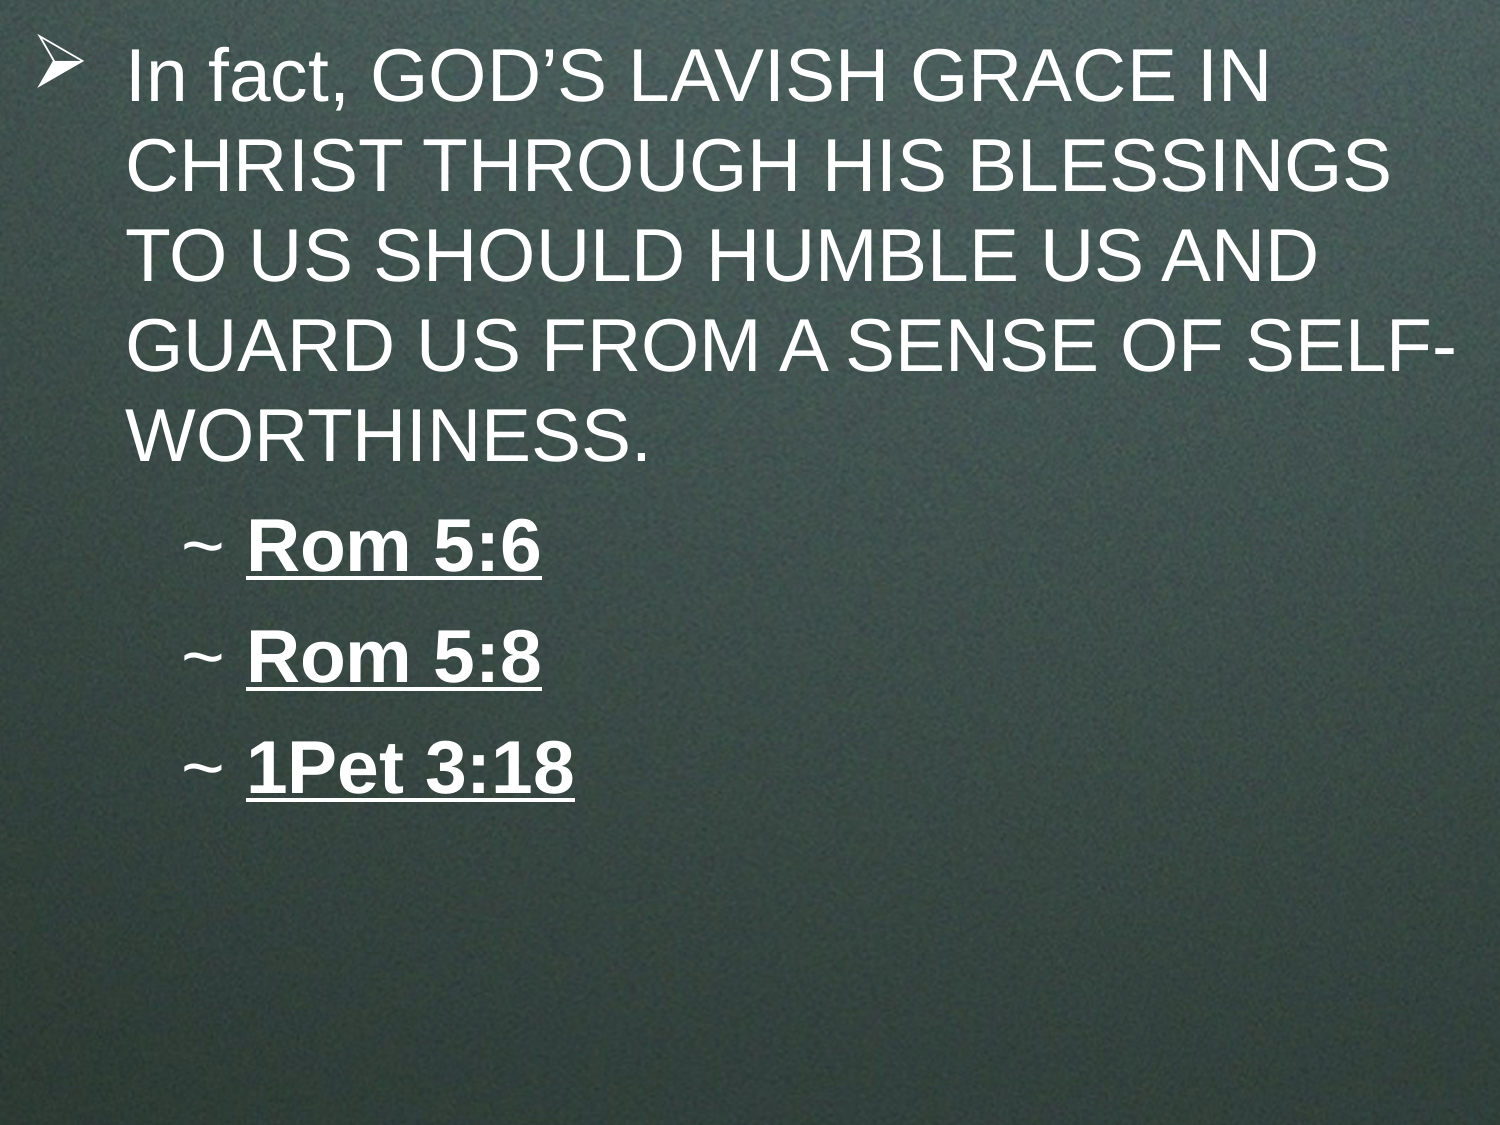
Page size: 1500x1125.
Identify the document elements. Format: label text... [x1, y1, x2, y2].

picture [0, 0, 1500, 1125]
subtitle In fact, GOD’S LAVISH GRACE IN CHRIST THROUGH HIS BLESSINGS TO US SHOULD HUMBLE US AND GUARD US FROM A SENSE OF SELF-WORTHINESS. ~ Rom 5:6 ~ Rom 5:8 ~ 1Pet 3:18 [16, 18, 1482, 1110]
